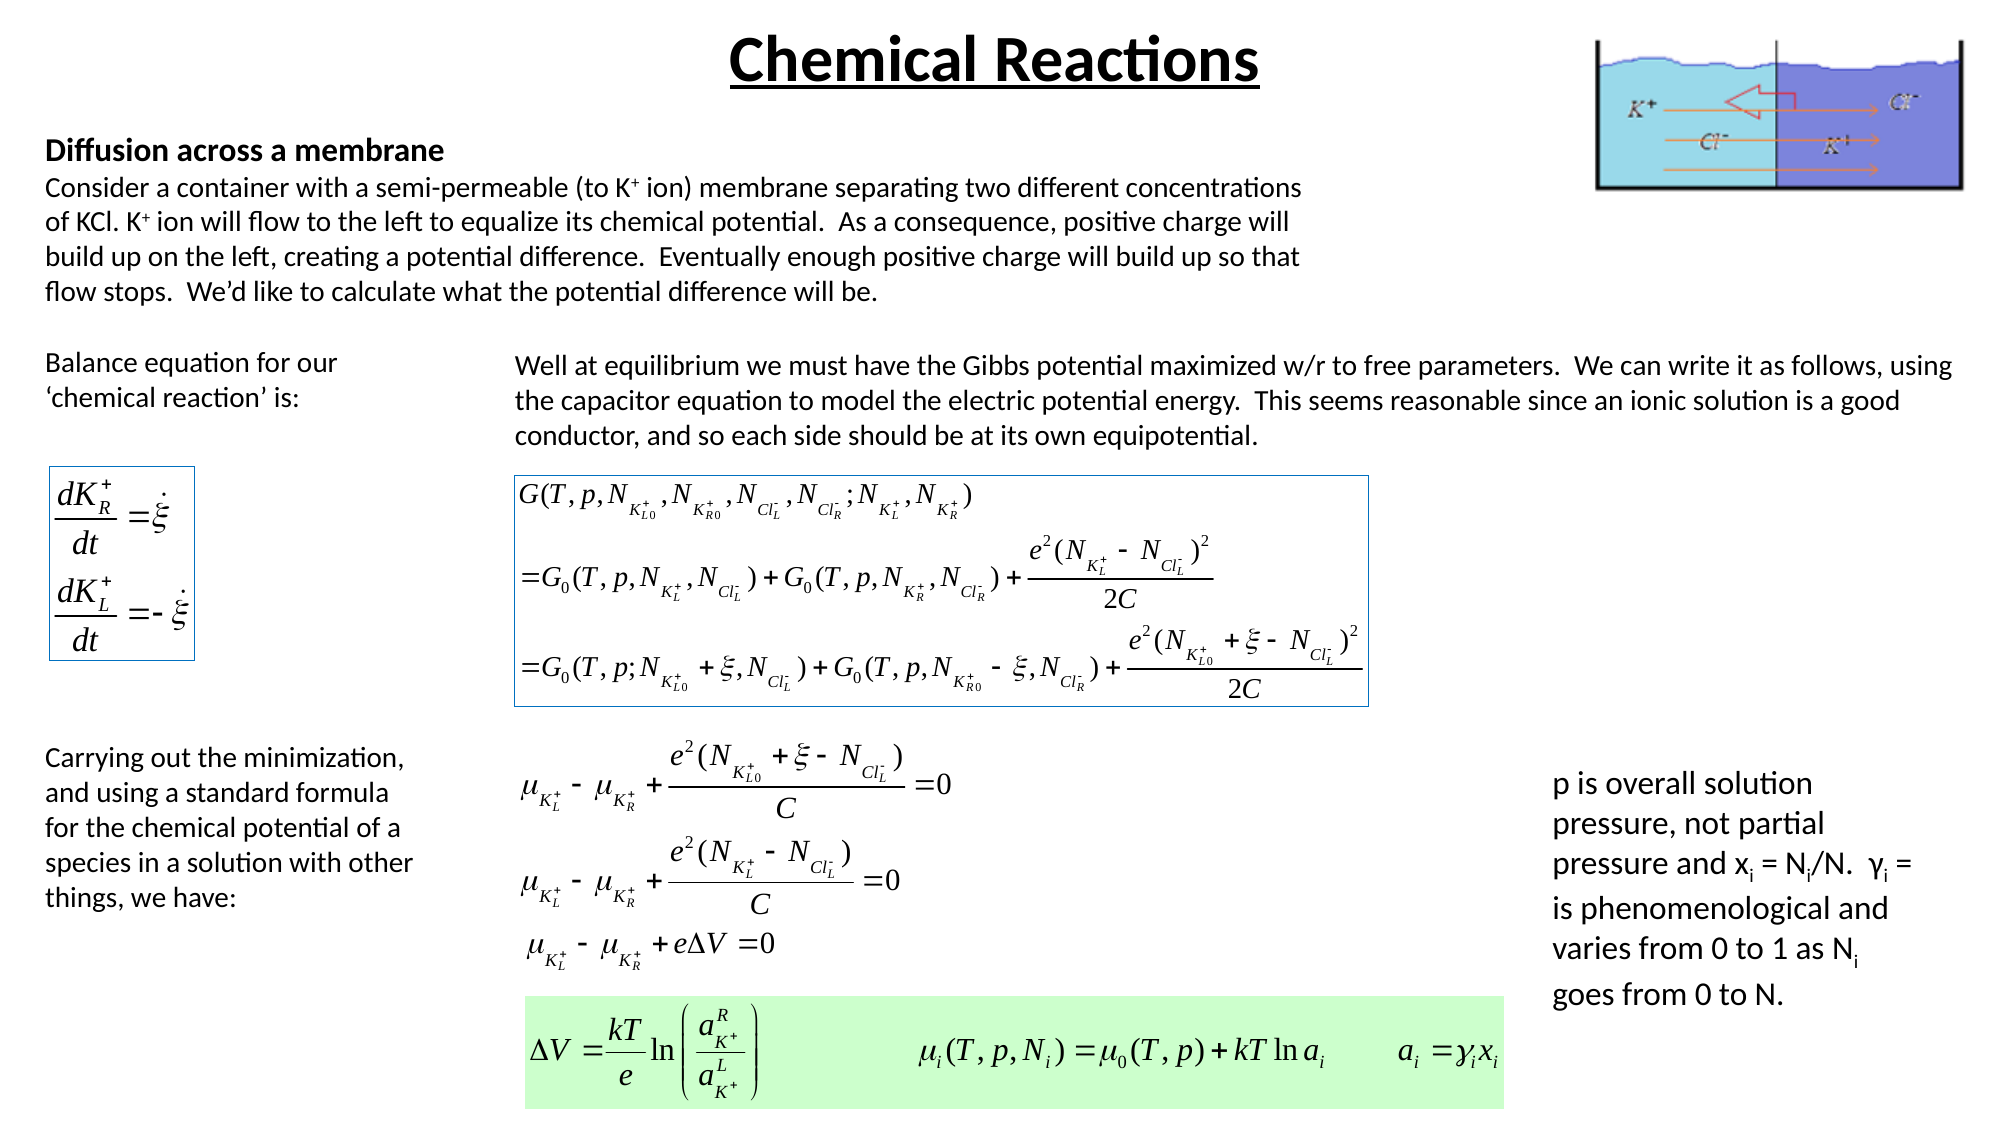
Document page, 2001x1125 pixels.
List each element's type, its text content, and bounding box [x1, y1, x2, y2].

text_box Chemical Reactions [514, 16, 1476, 103]
text_box Carrying out the minimization, and using a standard formula for the chemical potential of a species in a solution with other things, we have: [30, 730, 438, 921]
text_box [524, 996, 1504, 1109]
text_box Balance equation for our ‘chemical reaction’ is: [30, 336, 438, 421]
picture [1572, 16, 1984, 209]
text_box Well at equilibrium we must have the Gibbs potential maximized w/r to free parameters. We can write it as follows, using the capacitor equation to model the electric potential energy. This seems reasonable since an ionic solution is a good conductor, and so each side should be at its own equipotential. [499, 339, 1970, 459]
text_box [49, 466, 195, 661]
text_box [514, 730, 958, 978]
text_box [514, 475, 1369, 706]
text_box p is overall solution pressure, not partial pressure and xi = Ni/N. γi = is phenomenological and varies from 0 to 1 as Ni goes from 0 to N. [1537, 753, 1943, 1020]
text_box Diffusion across a membrane Consider a container with a semi-permeable (to K+ ion) membrane separating two different concentrations of KCl. K+ ion will flow to the left to equalize its chemical potential. As a consequence, positive charge will build up on the left, creating a potential difference. Eventually enough positive charge will build up so that flow stops. We’d like to calculate what the potential difference will be. [30, 120, 1332, 315]
